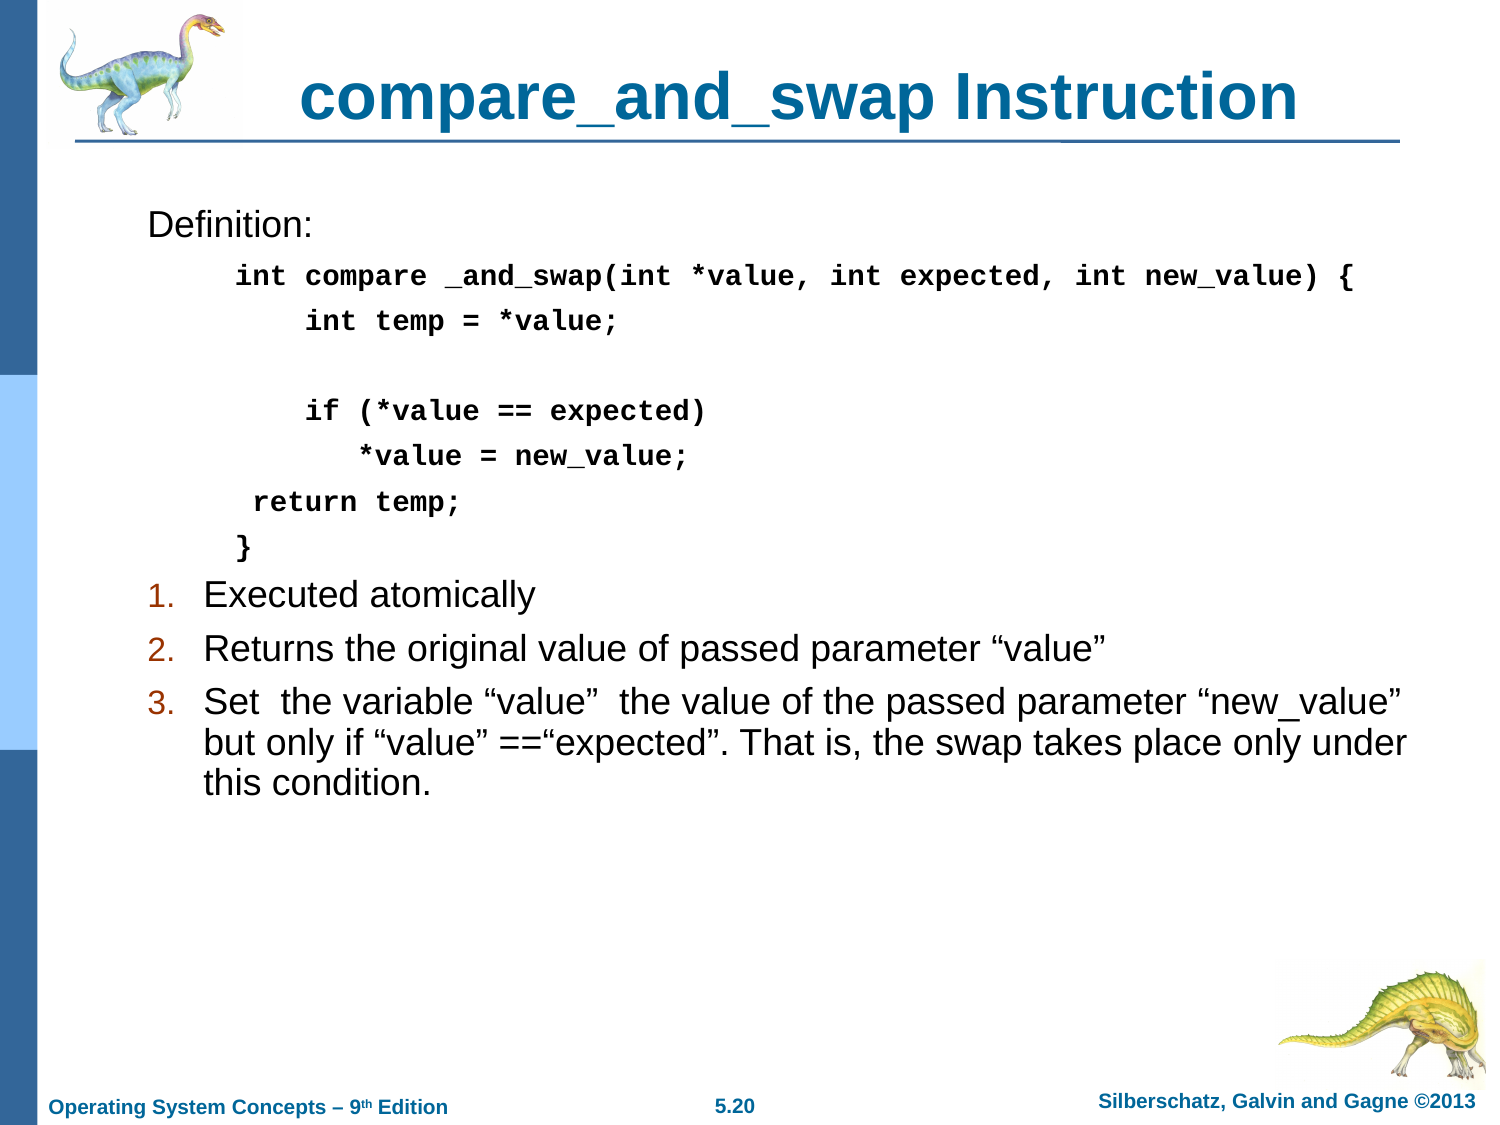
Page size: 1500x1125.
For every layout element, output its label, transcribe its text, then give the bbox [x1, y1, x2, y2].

picture [1275, 959, 1486, 1090]
picture [46, 0, 243, 149]
list Definition: int compare _and_swap(int *value, int expected, int new_value) { int temp = *value; if (*value == expected) *value = new_value; return temp; } Executed atomically Returns the original value of passed parameter “value” Set the variable “value” the value of the passed parameter “new_value” but only if “value” ==“expected”. That is, the swap takes place only under this condition. [132, 139, 1431, 938]
title compare_and_swap Instruction [174, 45, 1425, 139]
